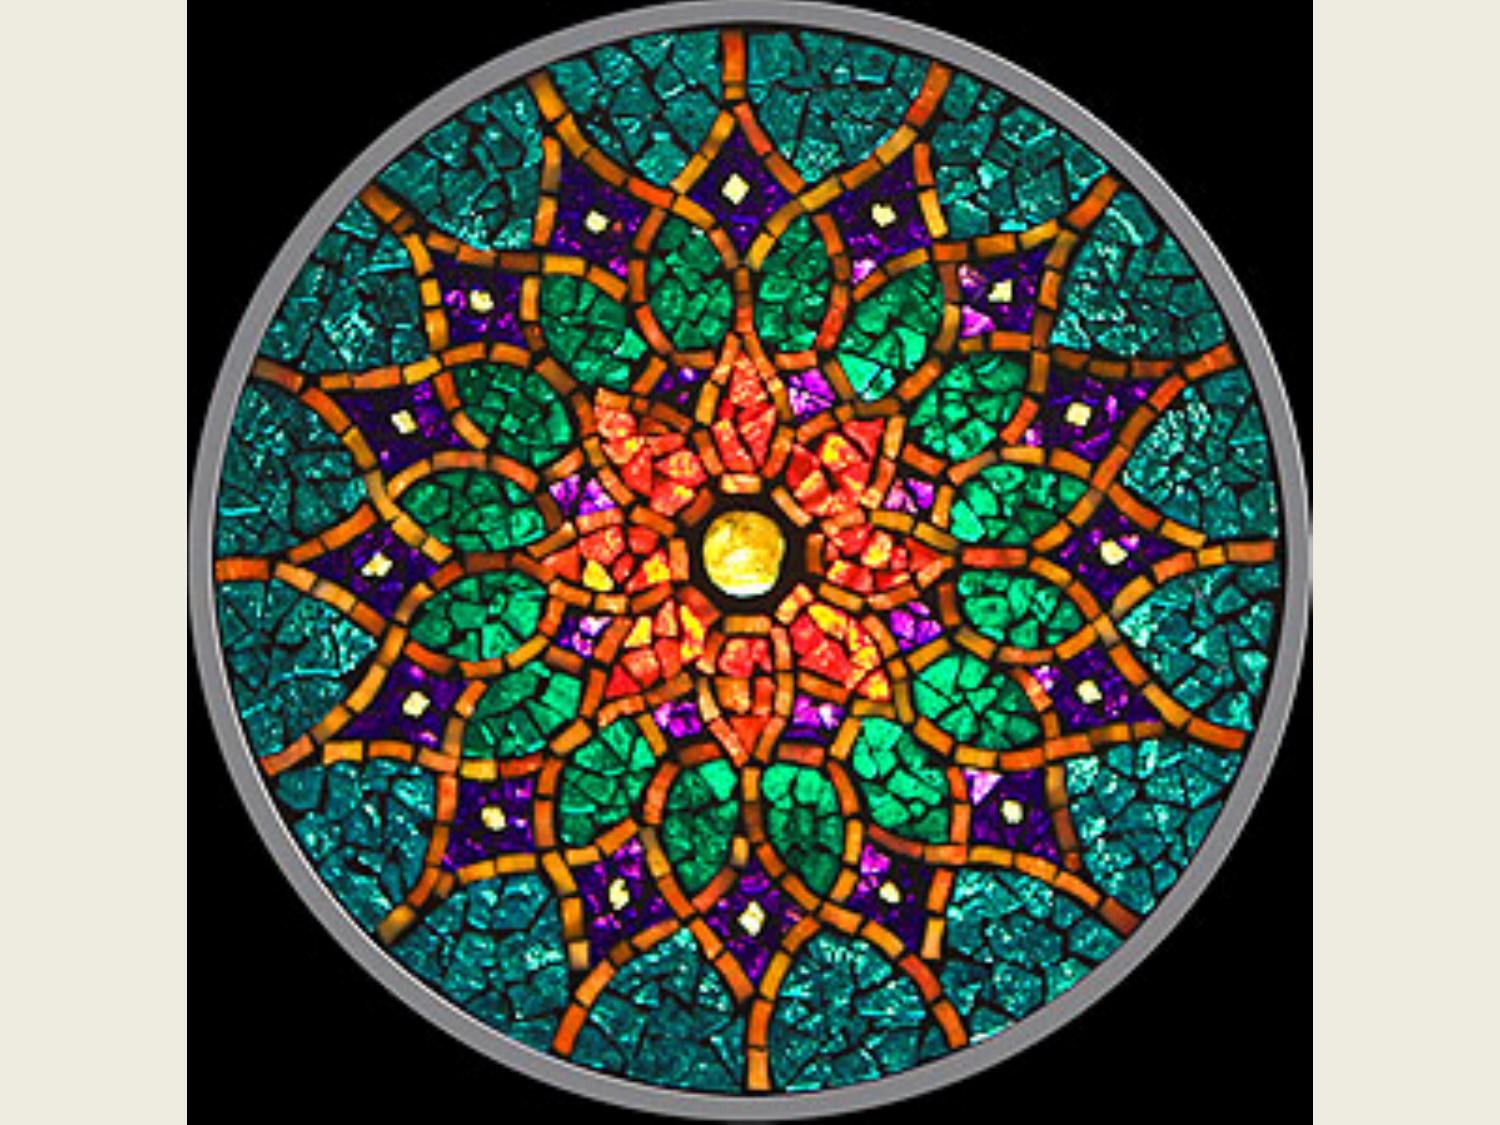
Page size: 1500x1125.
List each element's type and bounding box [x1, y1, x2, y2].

picture [187, 0, 1313, 1125]
